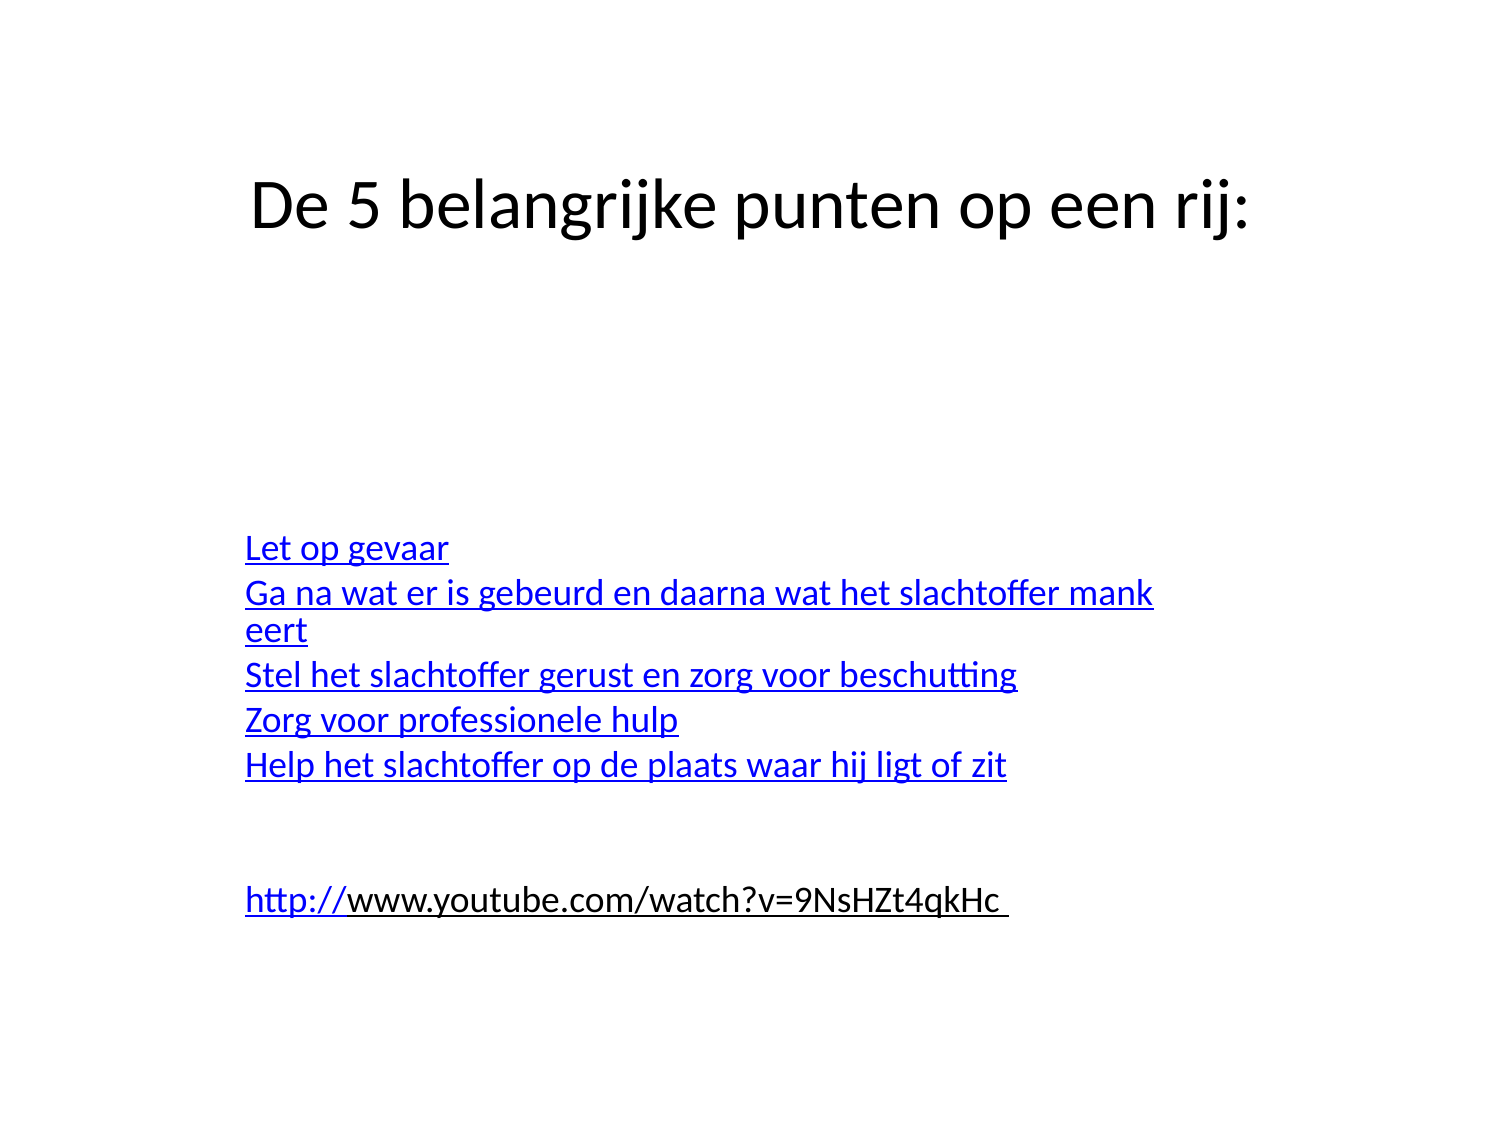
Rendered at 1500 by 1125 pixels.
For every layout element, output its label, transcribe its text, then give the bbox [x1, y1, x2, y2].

text_box Let op gevaar Ga na wat er is gebeurd en daarna wat het slachtoffer mankeert Stel het slachtoffer gerust en zorg voor beschutting Zorg voor professionele hulp Help het slachtoffer op de plaats waar hij ligt of zit http://www.youtube.com/watch?v=9NsHZt4qkHc [230, 515, 1184, 935]
title De 5 belangrijke punten op een rij: [76, 149, 1427, 337]
